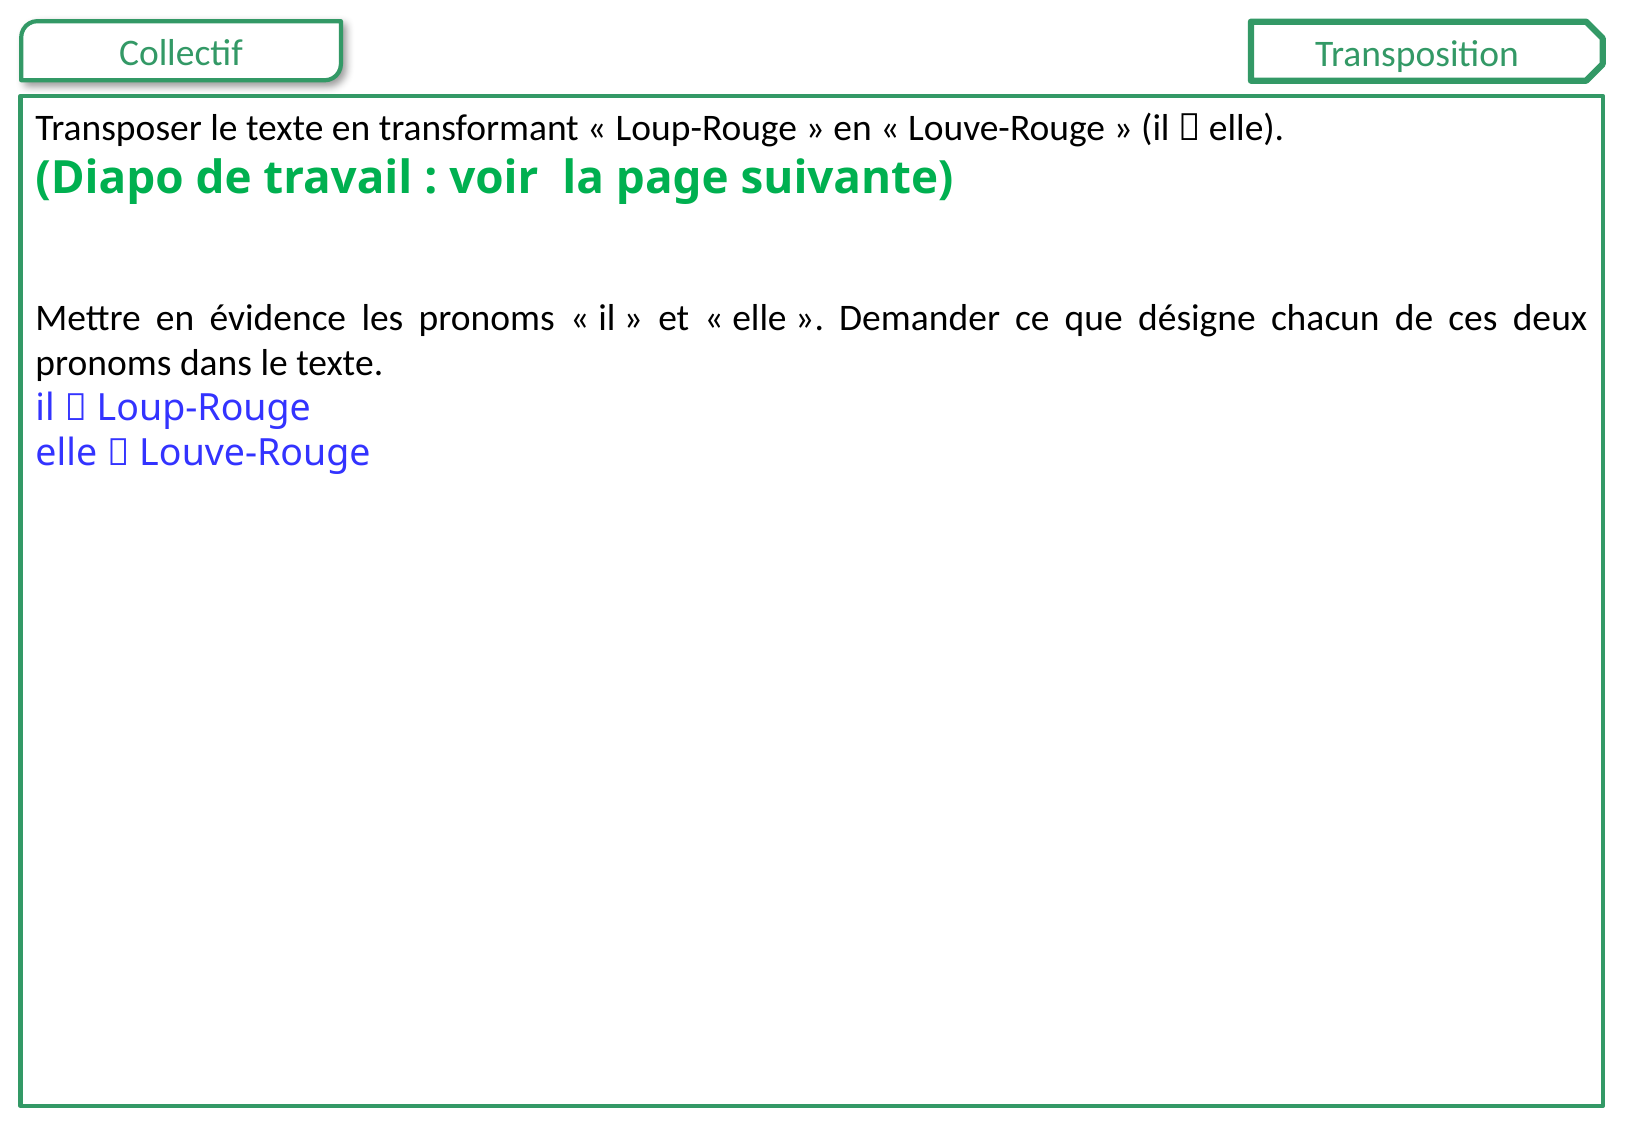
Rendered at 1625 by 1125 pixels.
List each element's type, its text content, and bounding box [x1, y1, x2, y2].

list Transposition [1250, 21, 1584, 81]
list Transposer le texte en transformant « Loup-Rouge » en « Louve-Rouge » (il  elle). (Diapo de travail : voir la page suivante) Mettre en évidence les pronoms « il » et « elle ». Demander ce que désigne chacun de ces deux pronoms dans le texte. il  Loup-Rouge elle  Louve-Rouge [18, 94, 1605, 1108]
